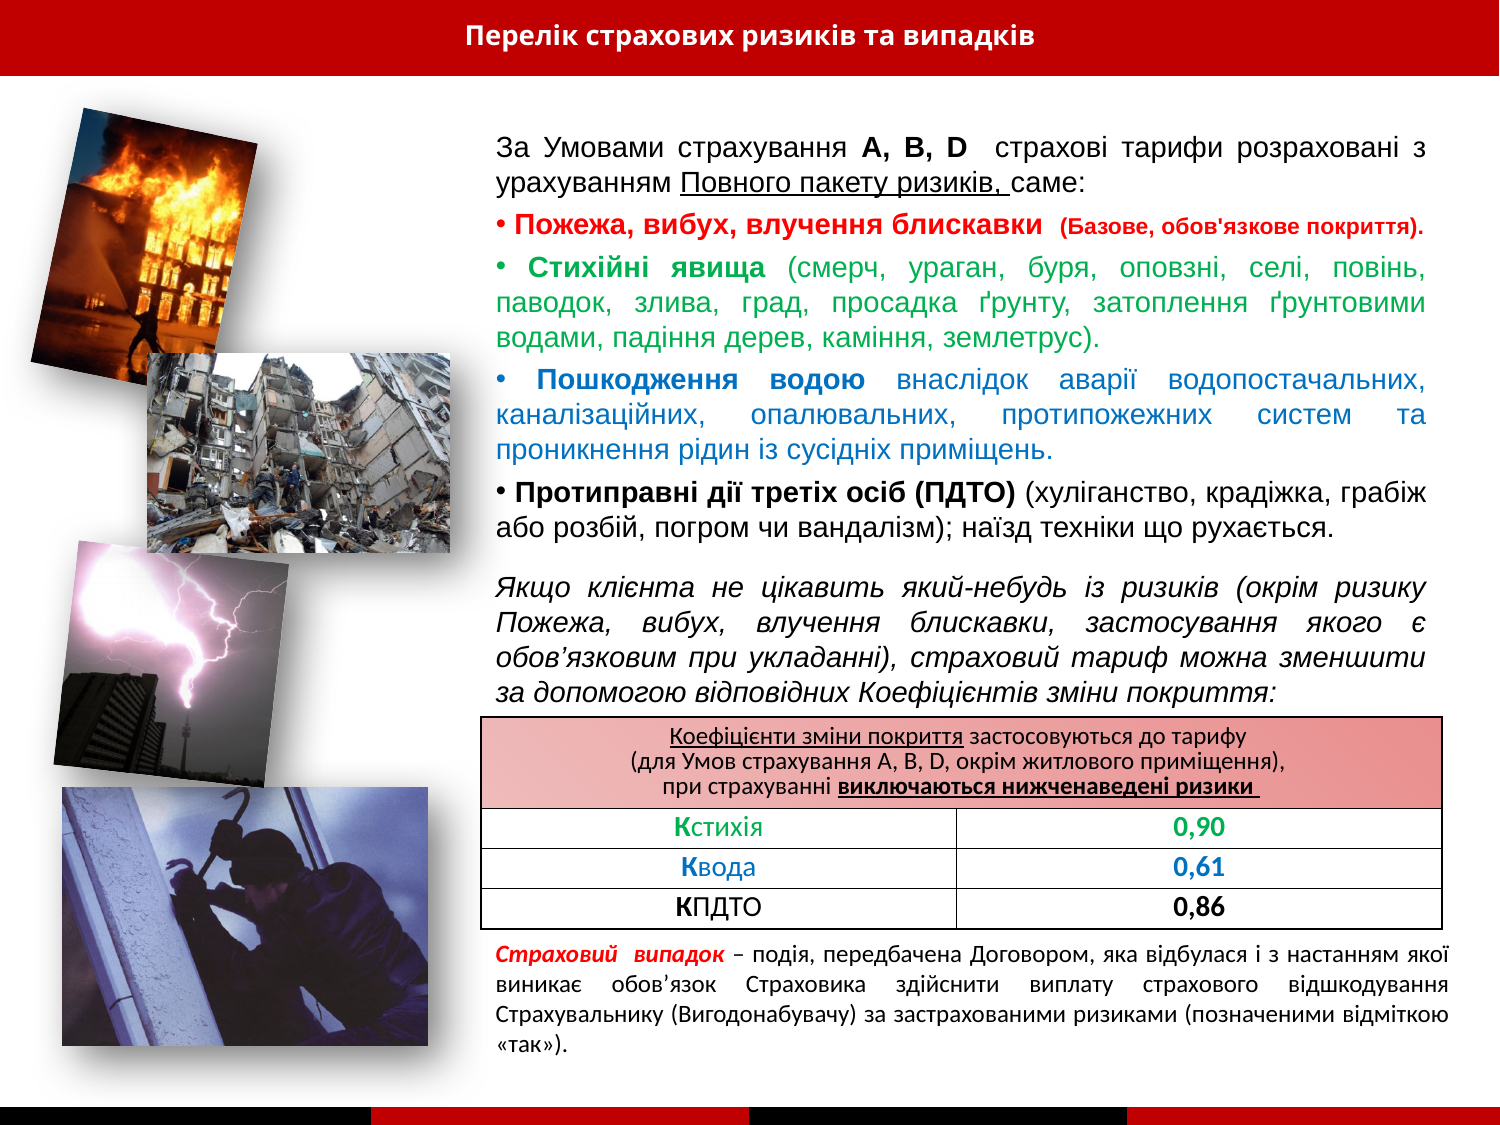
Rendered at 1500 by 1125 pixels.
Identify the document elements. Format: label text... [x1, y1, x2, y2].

text_box [0, 0, 1499, 76]
table_cell 0,90 [957, 809, 1441, 848]
text_box Якщо клієнта не цікавить який-небудь із ризиків (окрім ризику Пожежа, вибух, влучення блискавки, застосування якого є обов’язковим при укладанні), страховий тариф можна зменшити за допомогою відповідних Коефіцієнтів зміни покриття: [480, 547, 1442, 716]
table_header Коефіцієнти зміни покриття застосовуються до тарифу (для Умов страхування А, В, D, окрім житлового приміщення), при страхуванні виключаються нижченаведені ризики [482, 718, 1441, 808]
table_cell 0,86 [957, 889, 1441, 928]
table_cell Кстихія [482, 809, 956, 848]
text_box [0, 1107, 1500, 1125]
picture [31, 108, 450, 1046]
text_box Страховий випадок – подія, передбачена Договором, яка відбулася і з настанням якої виникає обов’язок Страховика здійснити виплату страхового відшкодування Страхувальнику (Вигодонабувачу) за застрахованими ризиками (позначеними відміткою «так»). [480, 930, 1466, 1065]
table_cell КПДТО [482, 889, 956, 928]
table_cell 0,61 [957, 849, 1441, 888]
title Перелік страхових ризиків та випадків [2, 13, 1498, 59]
text_box За Умовами страхування А, В, D страхові тарифи розраховані з урахуванням Повного пакету ризиків, саме: Пожежа, вибух, влучення блискавки (Базове, обов'язкове покриття). Стихійні явища (смерч, ураган, буря, оповзні, селі, повінь, паводок, злива, град, просадка ґрунту, затоплення ґрунтовими водами, падіння дерев, каміння, землетрус). Пошкодження водою внаслідок аварії водопостачальних, каналізаційних, опалювальних, протипожежних систем та проникнення рідин із сусідніх приміщень. Протиправні дії третіх осіб (ПДТО) (хуліганство, крадіжка, грабіж або розбій, погром чи вандалізм); наїзд техніки що рухається. [480, 120, 1442, 547]
table_cell Квода [482, 849, 956, 888]
